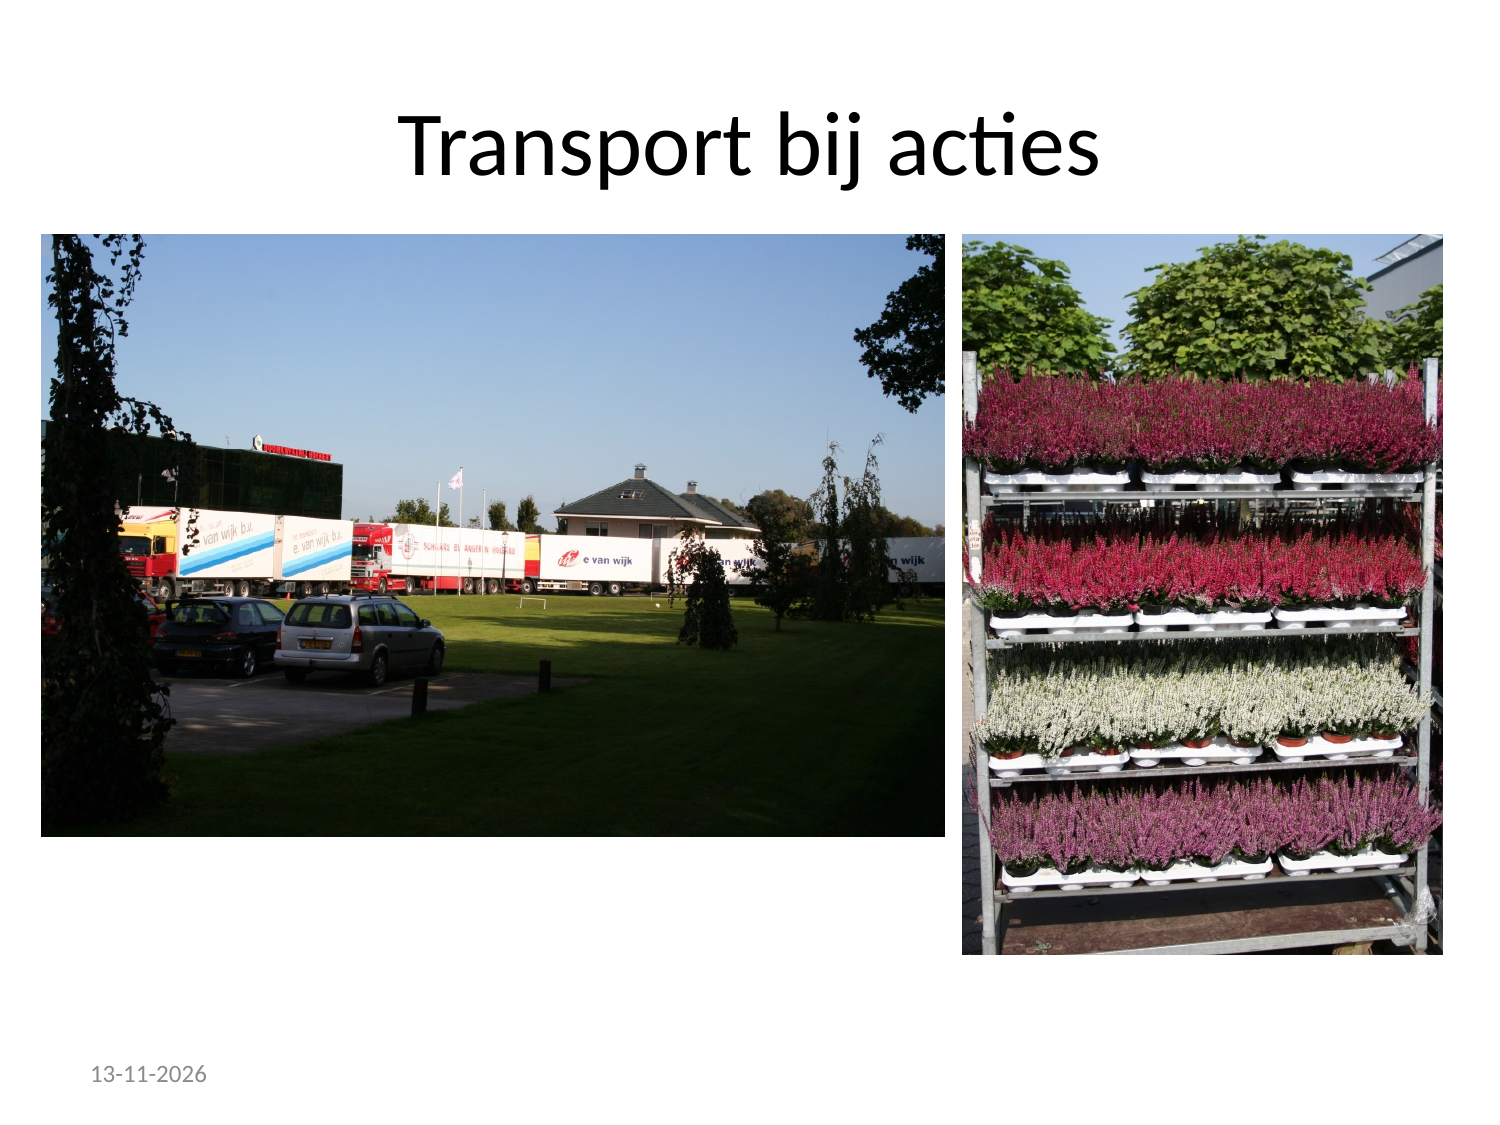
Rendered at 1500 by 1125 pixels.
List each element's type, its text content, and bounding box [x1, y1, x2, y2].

picture [962, 234, 1444, 956]
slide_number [75, 1042, 425, 1103]
title Transport bij acties [75, 45, 1425, 233]
picture [40, 234, 946, 838]
